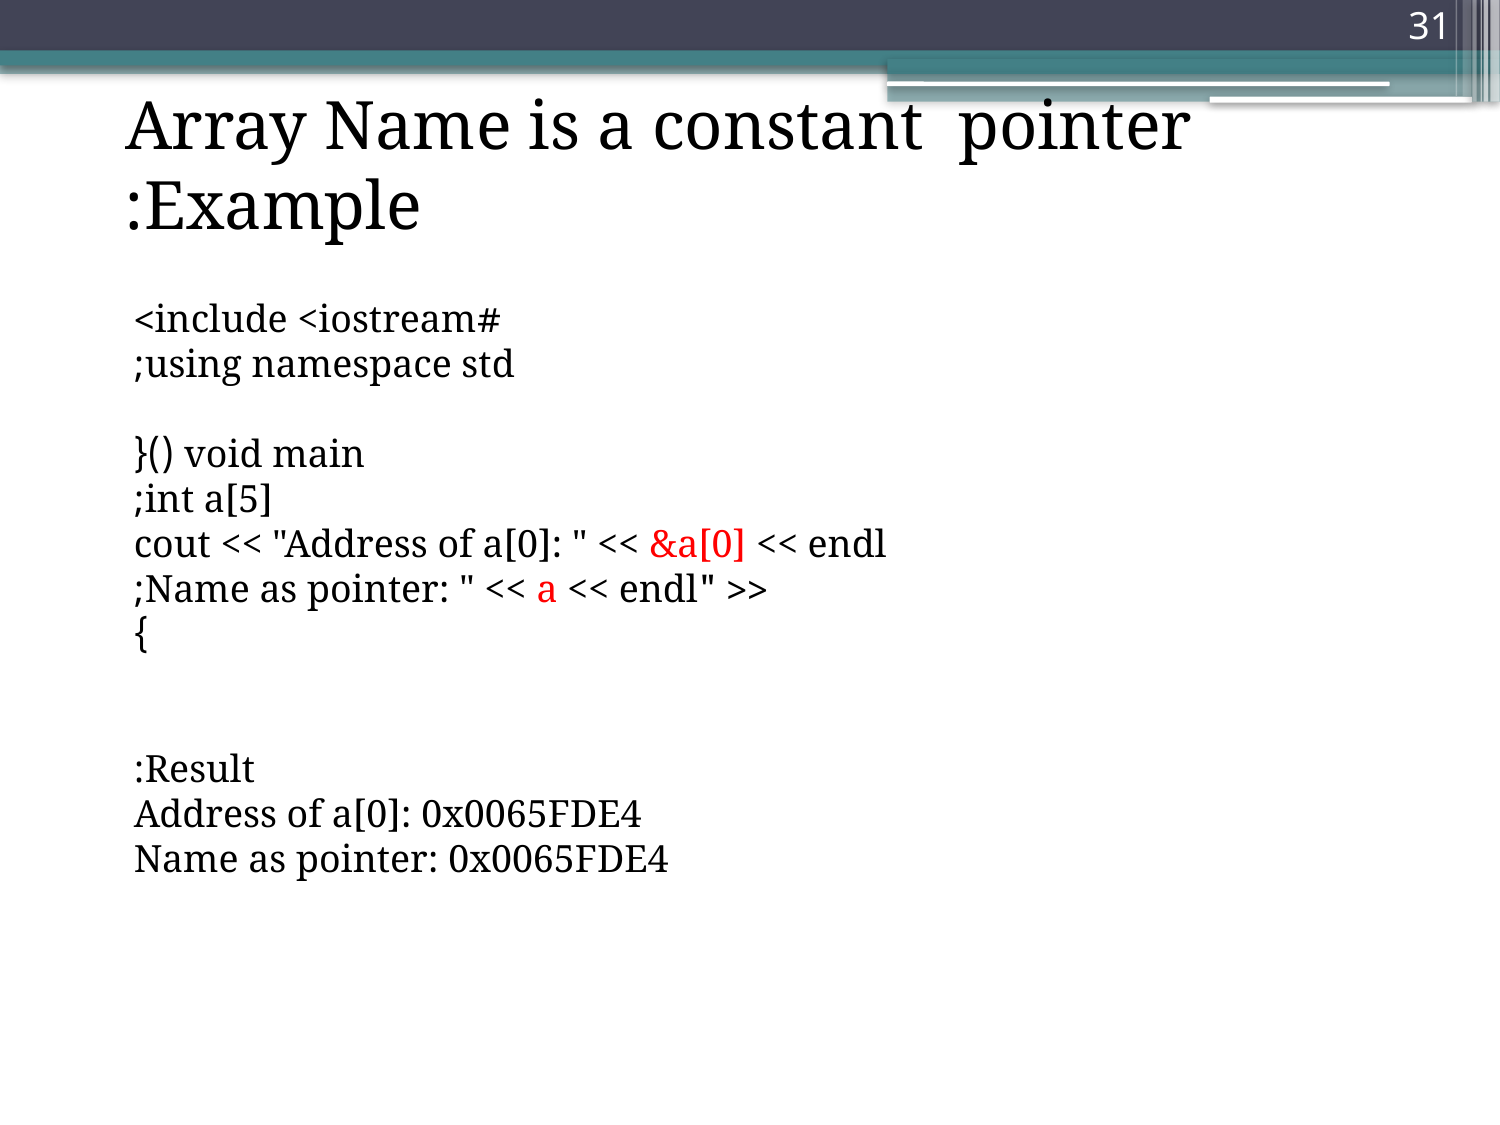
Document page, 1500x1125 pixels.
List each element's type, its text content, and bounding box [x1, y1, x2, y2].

slide_number 31 [1341, 0, 1466, 61]
text_box #include <iostream> using namespace std; void main (){ int a[5]; cout << "Address of a[0]: " << &a[0] << endl << "Name as pointer: " << a << endl; } Result: Address of a[0]: 0x0065FDE4 Name as pointer: 0x0065FDE4 [119, 287, 941, 932]
text_box Array Name is a constant pointer Example: [110, 137, 1403, 250]
